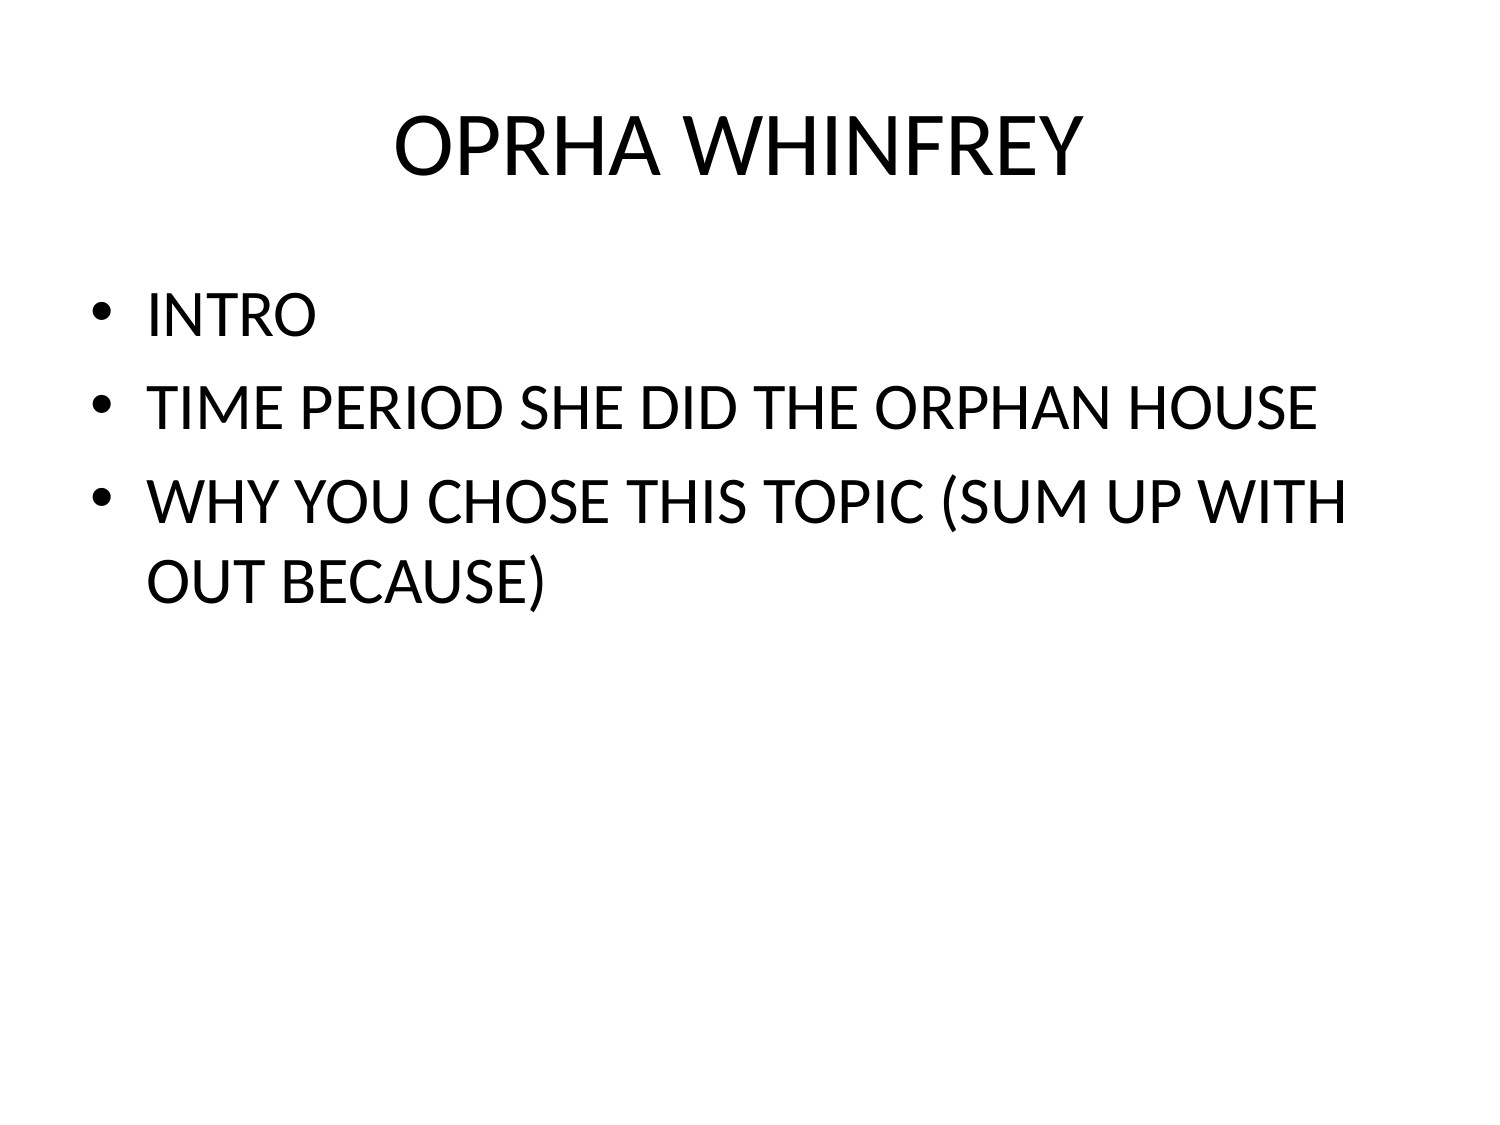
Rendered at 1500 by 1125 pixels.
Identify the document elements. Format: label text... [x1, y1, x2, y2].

list INTRO TIME PERIOD SHE DID THE ORPHAN HOUSE WHY YOU CHOSE THIS TOPIC (SUM UP WITH OUT BECAUSE) [75, 262, 1425, 1005]
title OPRHA WHINFREY [75, 45, 1425, 233]
